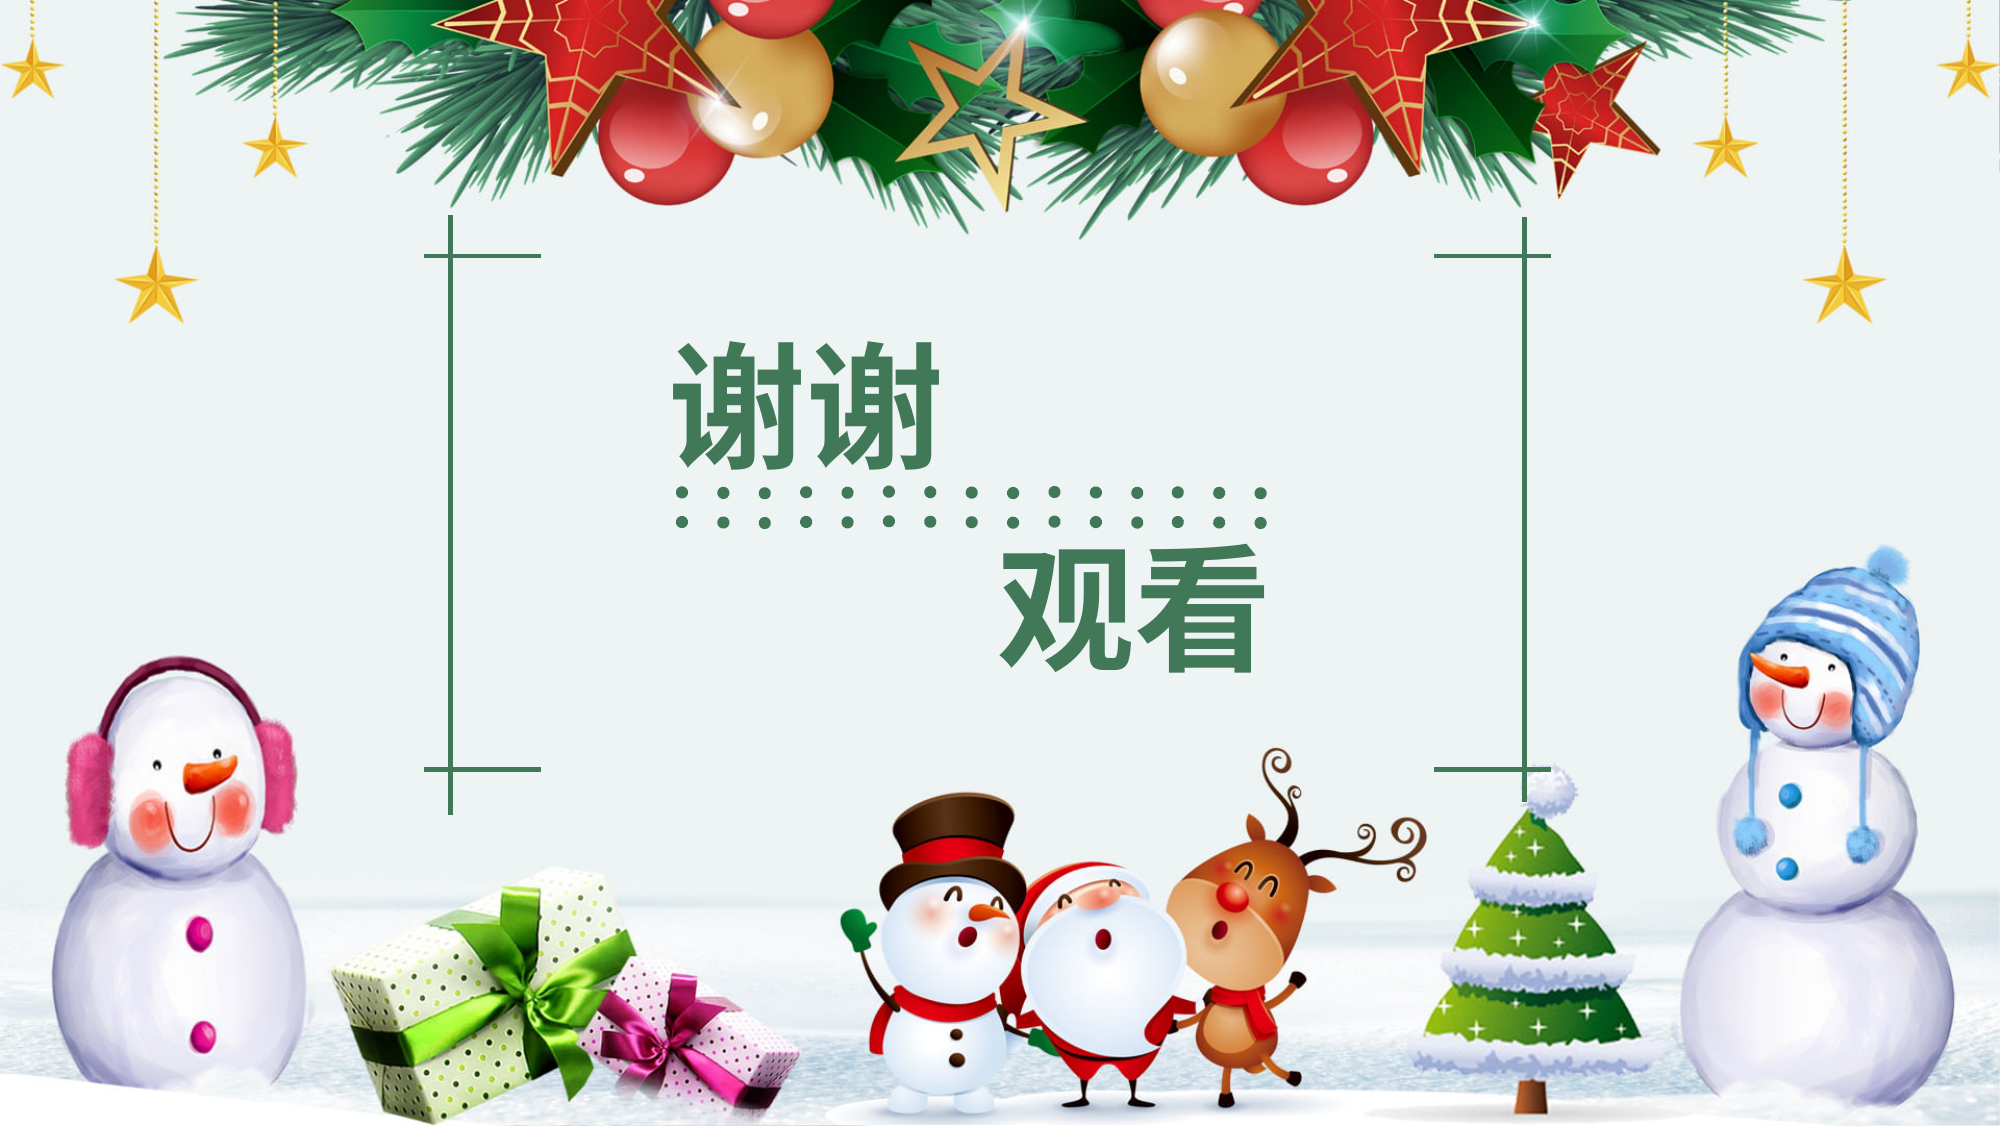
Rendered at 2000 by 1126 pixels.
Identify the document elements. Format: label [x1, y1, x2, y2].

picture [0, 0, 2000, 1126]
text_box [675, 485, 1267, 530]
text_box [687, 0, 1288, 1079]
